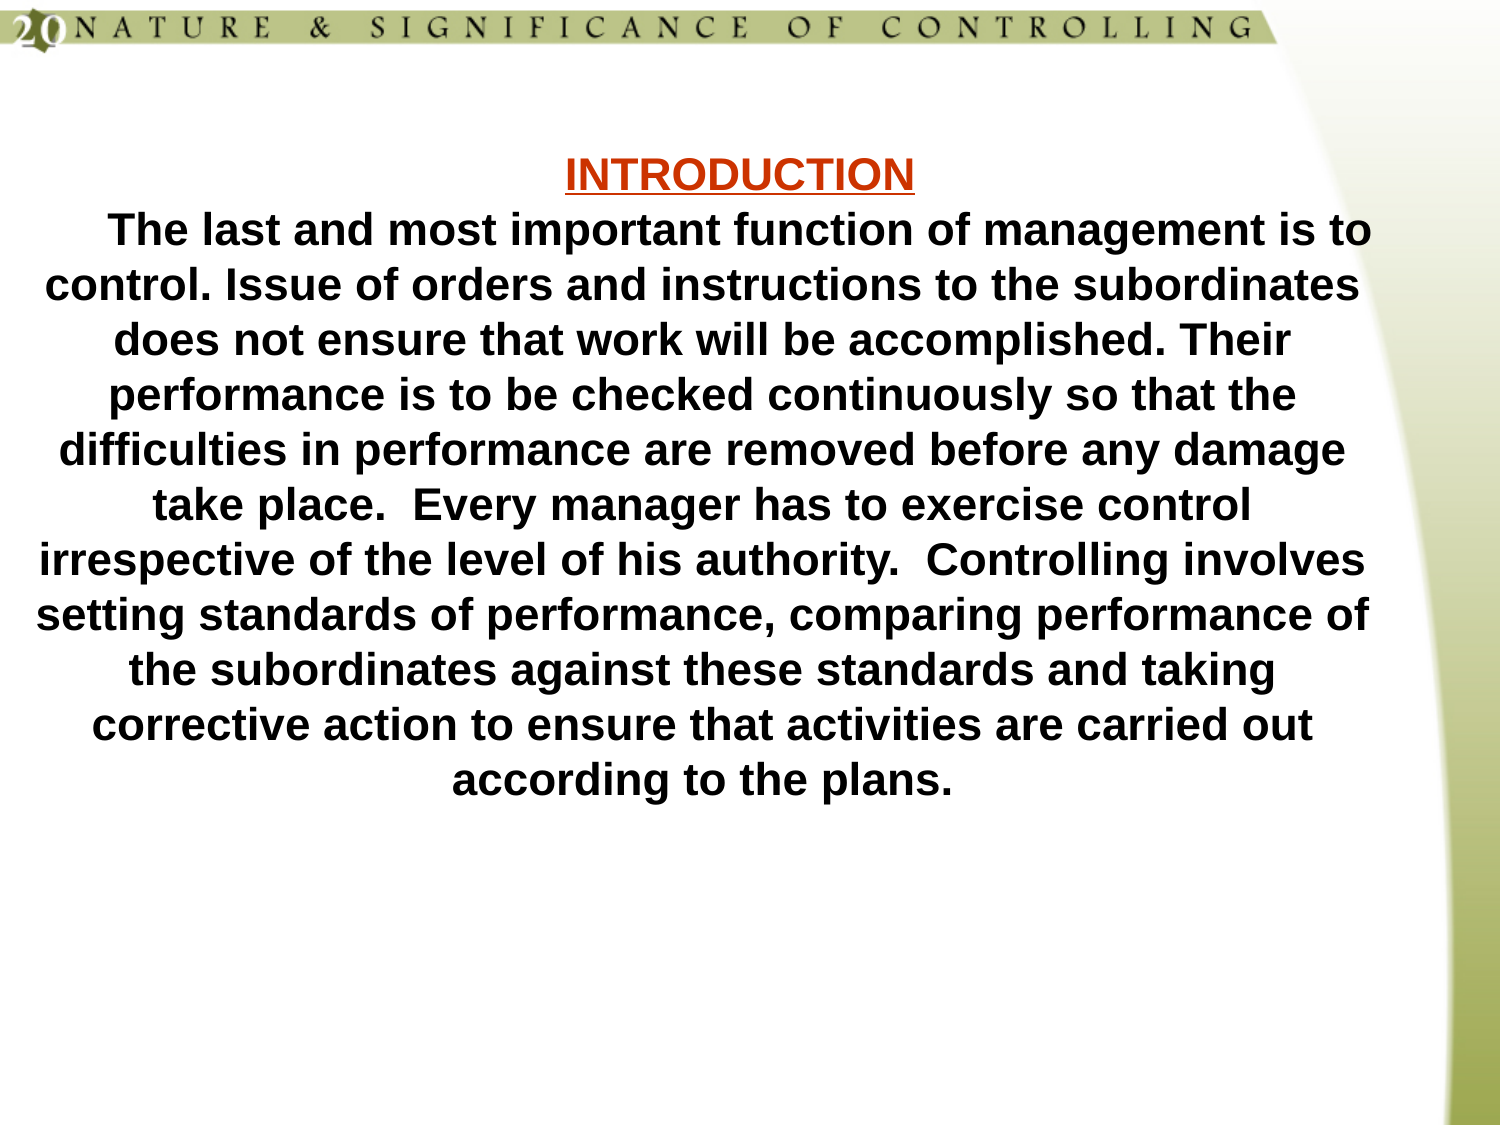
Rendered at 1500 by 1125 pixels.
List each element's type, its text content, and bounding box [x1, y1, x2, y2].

picture [0, 0, 1500, 1125]
text_box INTRODUCTION The last and most important function of management is to control. Issue of orders and instructions to the subordinates does not ensure that work will be accomplished. Their performance is to be checked continuously so that the difficulties in performance are removed before any damage take place. Every manager has to exercise control irrespective of the level of his authority. Controlling involves setting standards of performance, comparing performance of the subordinates against these standards and taking corrective action to ensure that activities are carried out according to the plans. [17, 137, 1388, 812]
